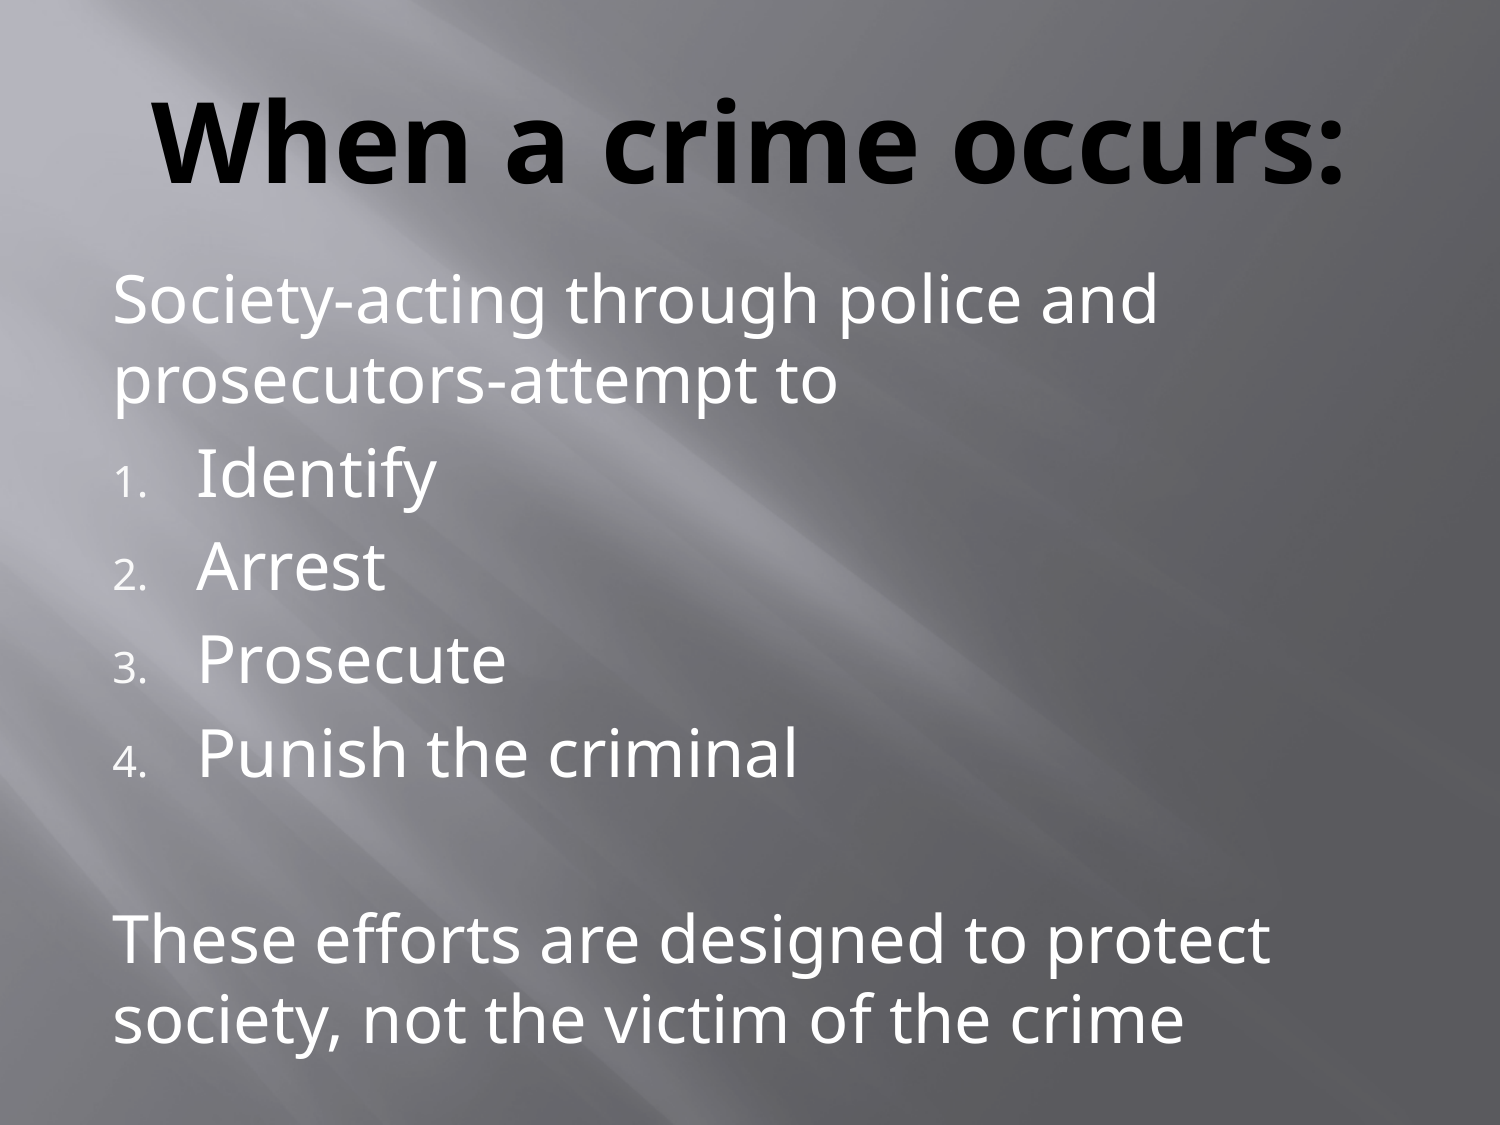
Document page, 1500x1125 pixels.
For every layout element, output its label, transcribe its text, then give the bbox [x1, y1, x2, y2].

title When a crime occurs: [75, 45, 1425, 233]
list Society-acting through police and prosecutors-attempt to Identify Arrest Prosecute Punish the criminal These efforts are designed to protect society, not the victim of the crime [75, 249, 1425, 1023]
